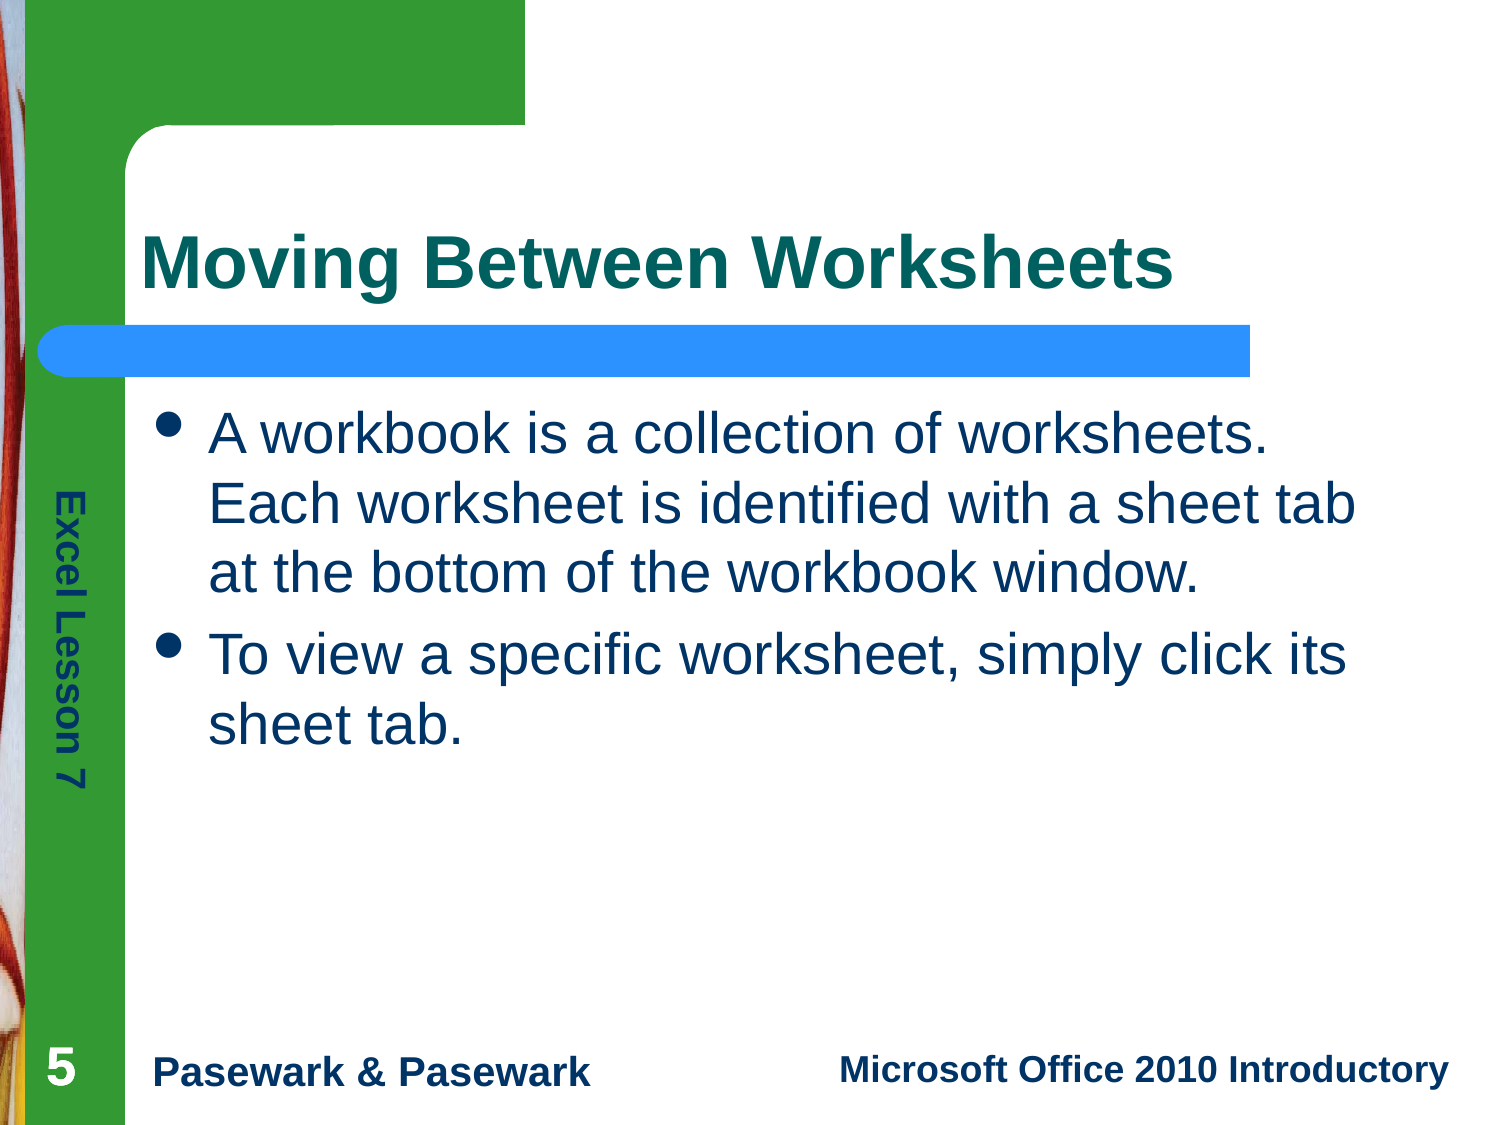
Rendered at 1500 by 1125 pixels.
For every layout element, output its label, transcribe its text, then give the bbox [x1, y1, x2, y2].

picture [0, 0, 25, 1125]
list A workbook is a collection of worksheets. Each worksheet is identified with a sheet tab at the bottom of the workbook window. To view a specific worksheet, simply click its sheet tab. [137, 387, 1400, 1038]
text_box 5 [13, 1023, 111, 1105]
title Moving Between Worksheets [124, 124, 1500, 313]
